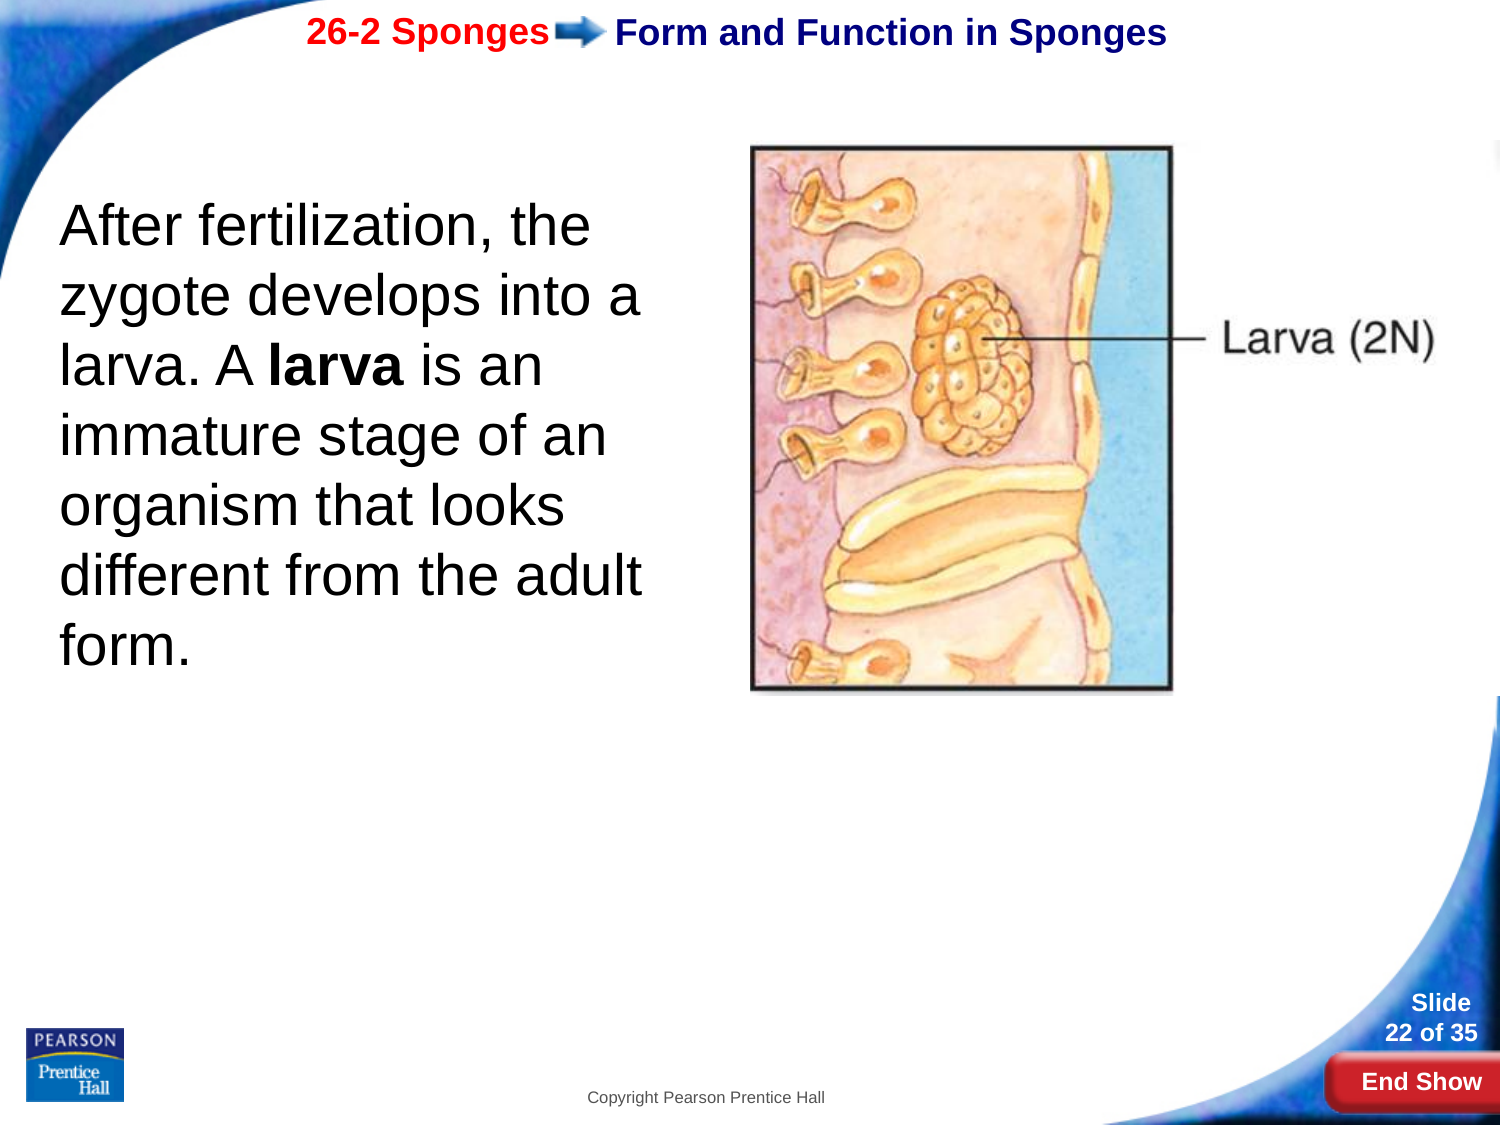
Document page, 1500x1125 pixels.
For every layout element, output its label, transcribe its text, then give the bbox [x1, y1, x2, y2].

list After fertilization, the zygote develops into a larva. A larva is an immature stage of an organism that looks different from the adult form. [44, 179, 751, 976]
footer Copyright Pearson Prentice Hall [468, 1078, 945, 1105]
picture [0, 0, 1500, 1125]
title Form and Function in Sponges [599, 0, 1269, 76]
